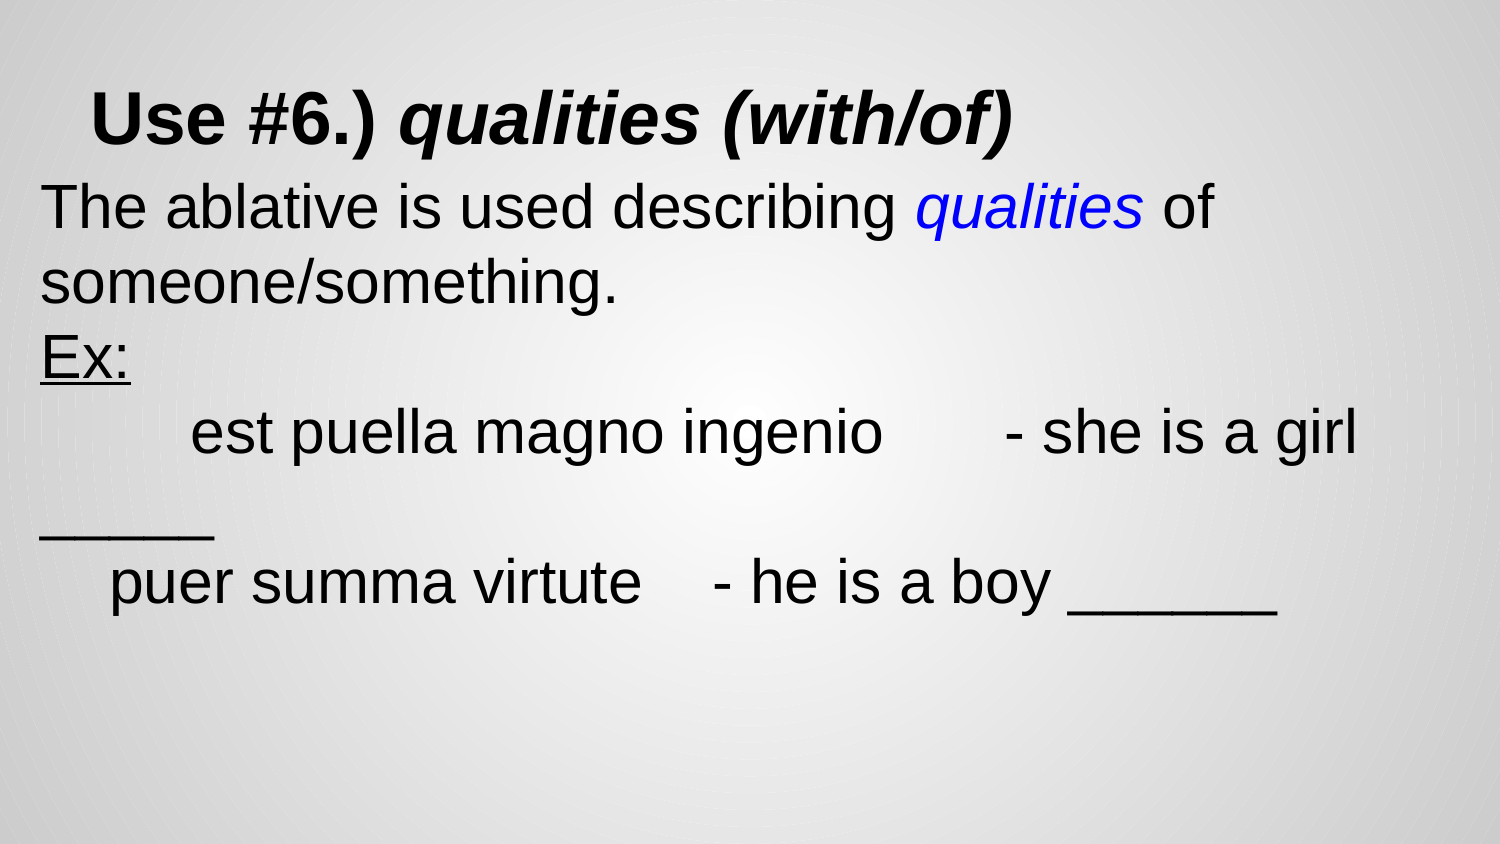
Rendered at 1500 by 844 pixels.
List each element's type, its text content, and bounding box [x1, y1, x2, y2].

title Use #6.) qualities (with/of) [75, 33, 1425, 151]
list The ablative is used describing qualities of someone/something. Ex: est puella magno ingenio - she is a girl _____ puer summa virtute - he is a boy ______ [25, 151, 1500, 808]
